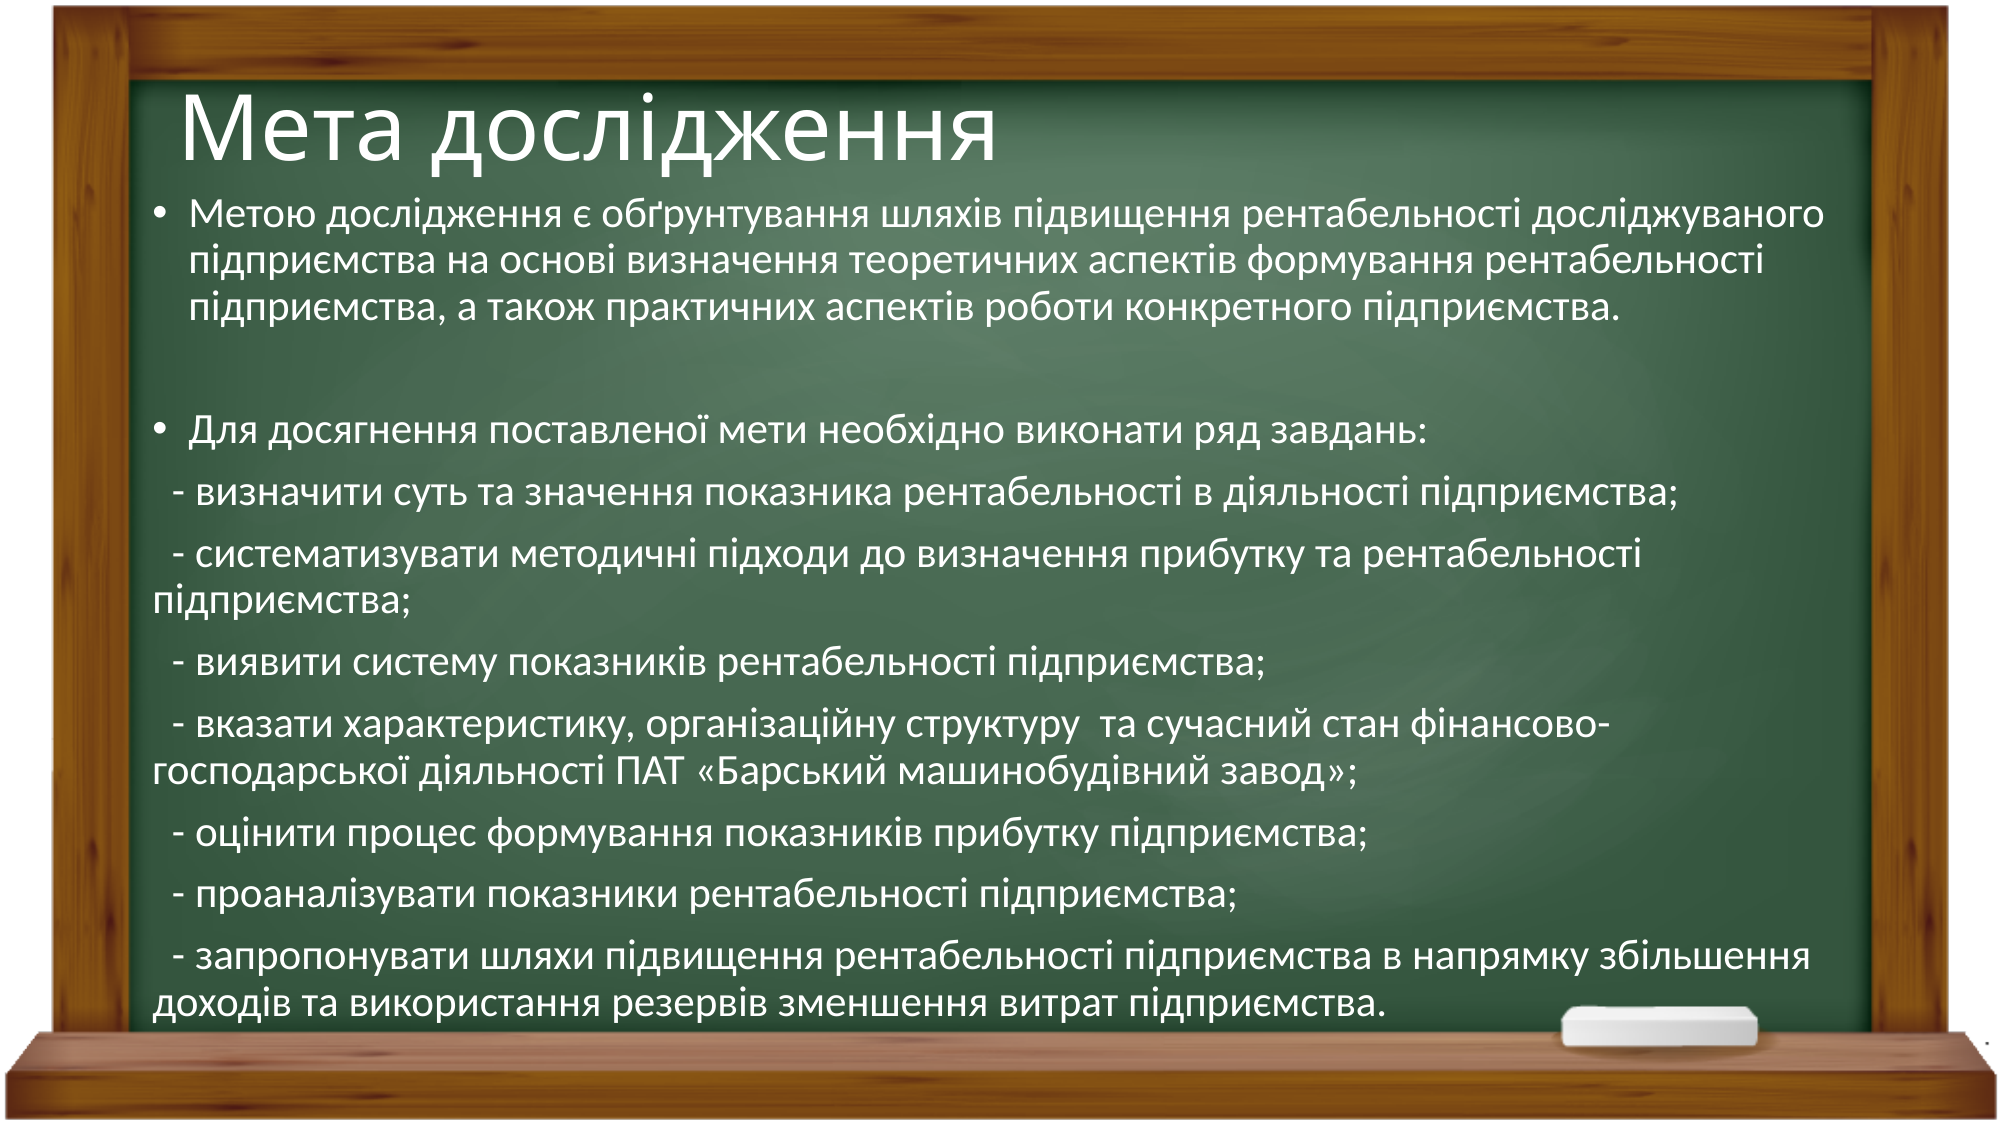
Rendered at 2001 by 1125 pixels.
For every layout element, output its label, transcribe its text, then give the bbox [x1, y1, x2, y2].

picture [0, 0, 2001, 1125]
title Мета дослідження [162, 43, 1888, 218]
list Метою дослідження є обґрунтування шляхів підвищення рентабельності досліджуваного підприємства на основі визначення теоретичних аспектів формування рентабельності підприємства, а також практичних аспектів роботи конкретного підприємства. Для досягнення поставленої мети необхідно виконати ряд завдань: - визначити суть та значення показника рентабельності в діяльності підприємства; - систематизувати методичні підходи до визначення прибутку та рентабельності підприємства; - виявити систему показників рентабельності підприємства; - вказати характеристику, організаційну структуру та сучасний стан фінансово-господарської діяльності ПАТ «Барський машинобудівний завод»; - оцінити процес формування показників прибутку підприємства; - проаналізувати показники рентабельності підприємства; - запропонувати шляхи підвищення рентабельності підприємства в напрямку збільшення доходів та використання резервів зменшення витрат підприємства. [137, 182, 1863, 1071]
